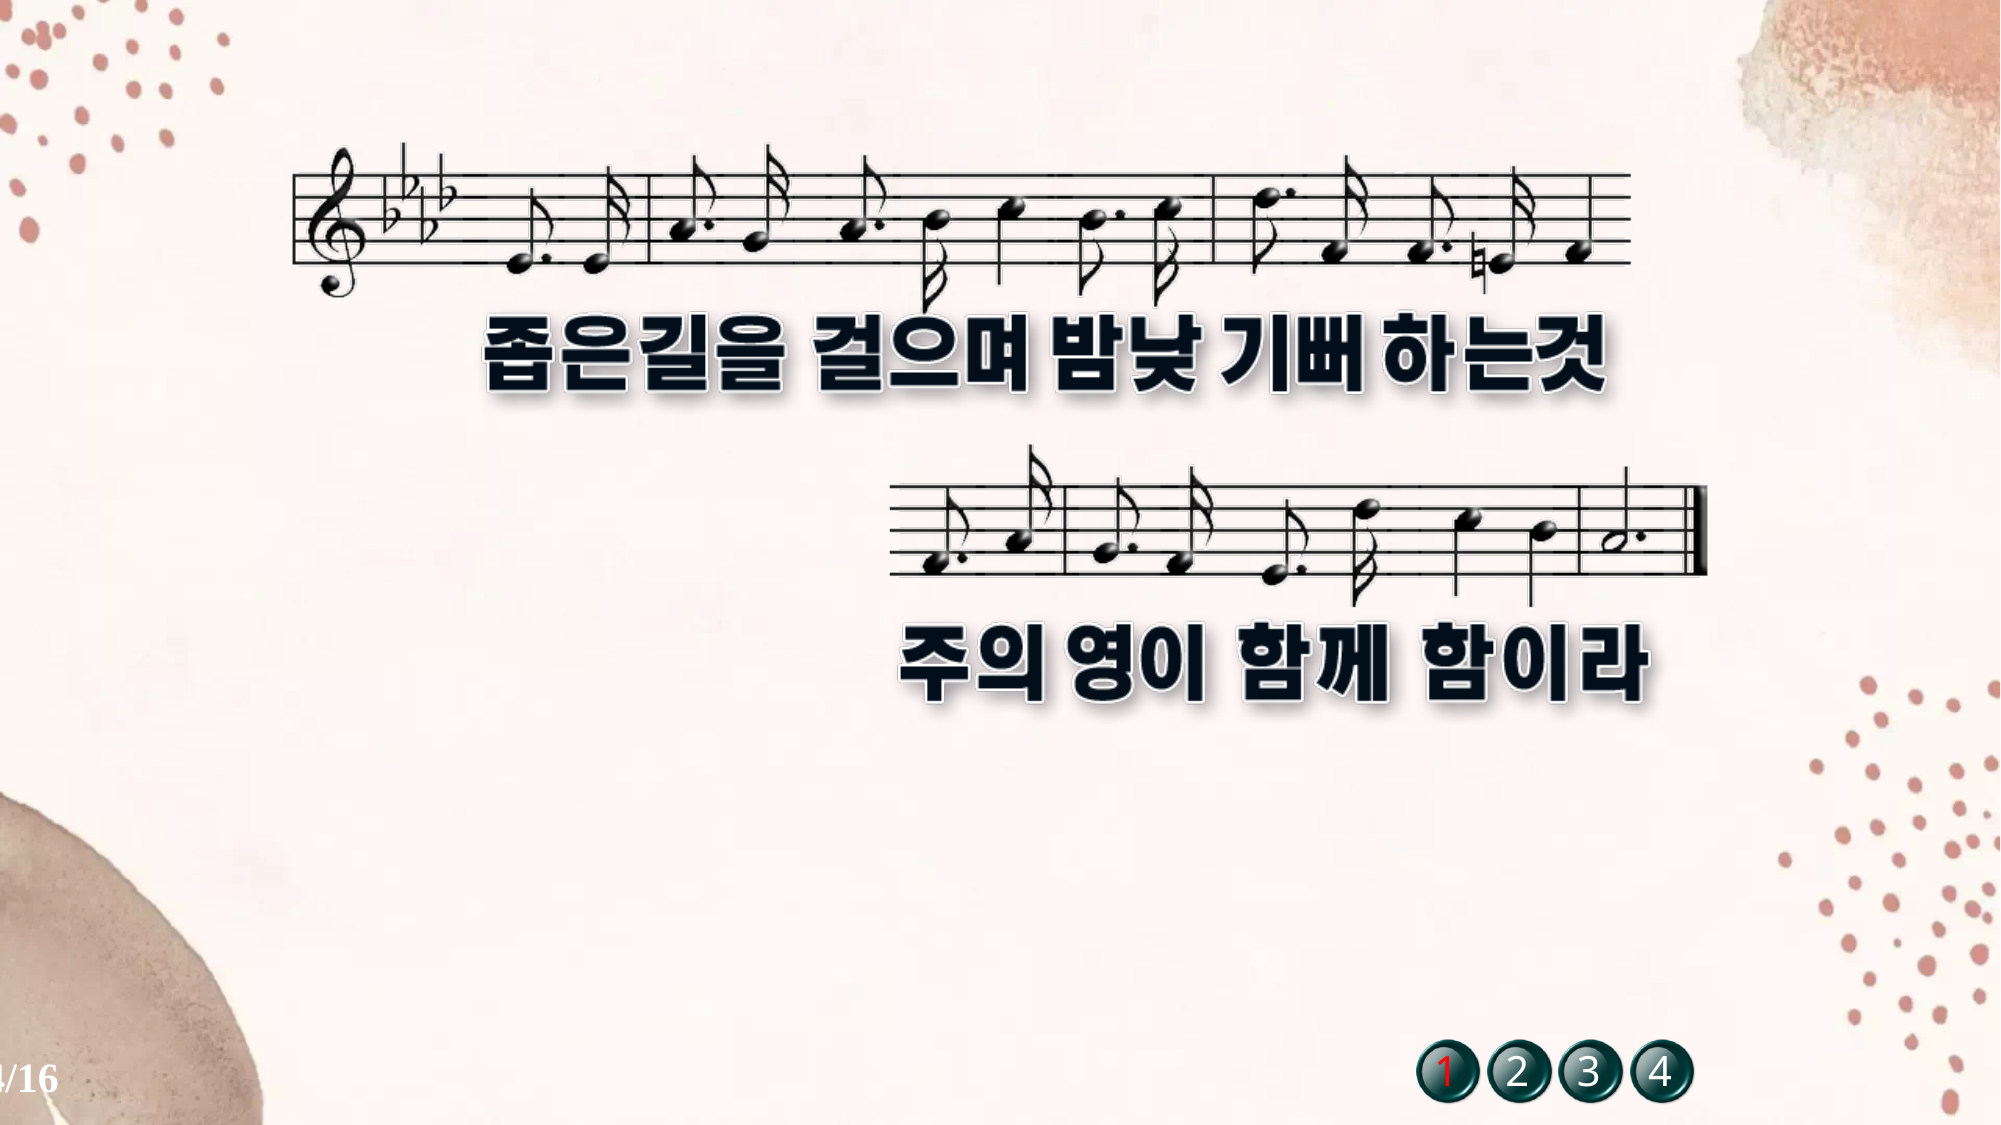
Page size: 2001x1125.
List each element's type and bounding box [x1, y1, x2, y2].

picture [0, 0, 2001, 1125]
text_box [1627, 1035, 1697, 1106]
text_box [1484, 1035, 1555, 1106]
text_box [1413, 1035, 1484, 1106]
text_box [1555, 1035, 1626, 1106]
